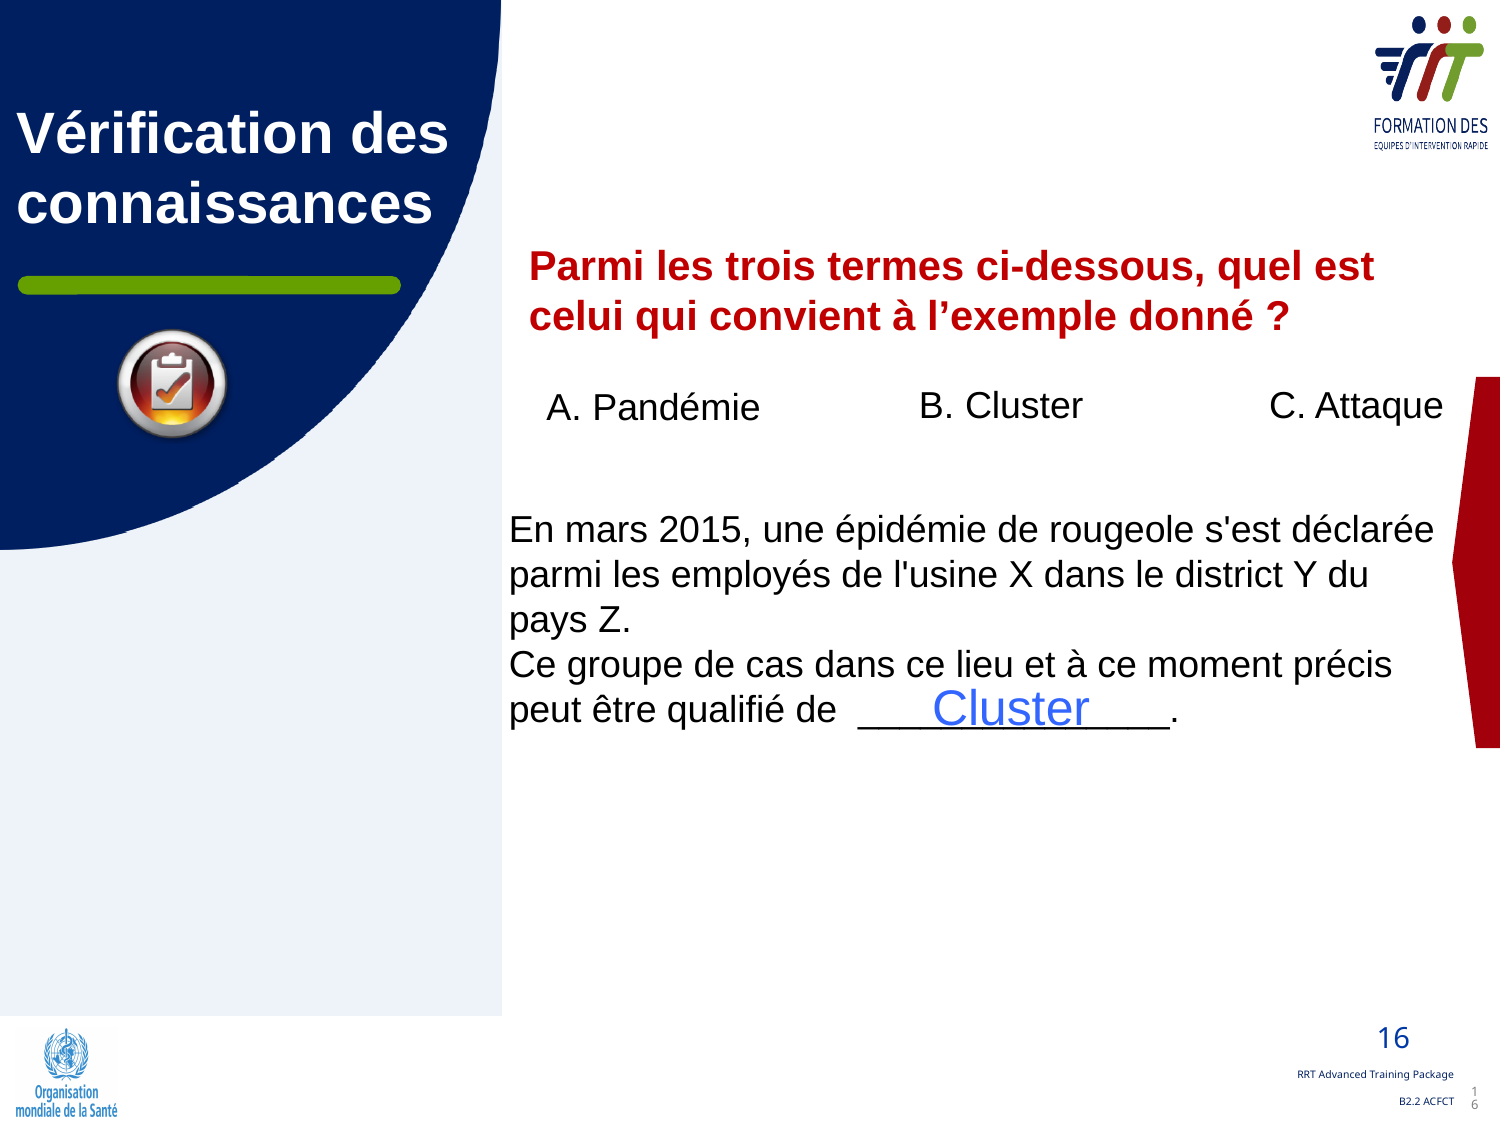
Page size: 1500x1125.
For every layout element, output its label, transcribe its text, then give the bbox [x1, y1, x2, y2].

text_box Parmi les trois termes ci-dessous, quel est celui qui convient à l’exemple donné ? [514, 231, 1424, 346]
text_box Vérification des connaissances [1, 87, 467, 243]
text_box A. Pandémie [491, 375, 816, 435]
text_box C. Attaque [1187, 373, 1500, 434]
text_box 16 [1074, 1012, 1425, 1073]
text_box [17, 275, 401, 295]
picture [0, 0, 502, 1018]
picture [15, 1027, 118, 1118]
text_box En mars 2015, une épidémie de rougeole s'est déclarée parmi les employés de l'usine X dans le district Y du pays Z. Ce groupe de cas dans ce lieu et à ce moment précis peut être qualifié de _______________. [493, 497, 1464, 738]
text_box Cluster [839, 668, 1183, 744]
text_box B. Cluster [845, 373, 1157, 434]
picture [1374, 15, 1488, 151]
